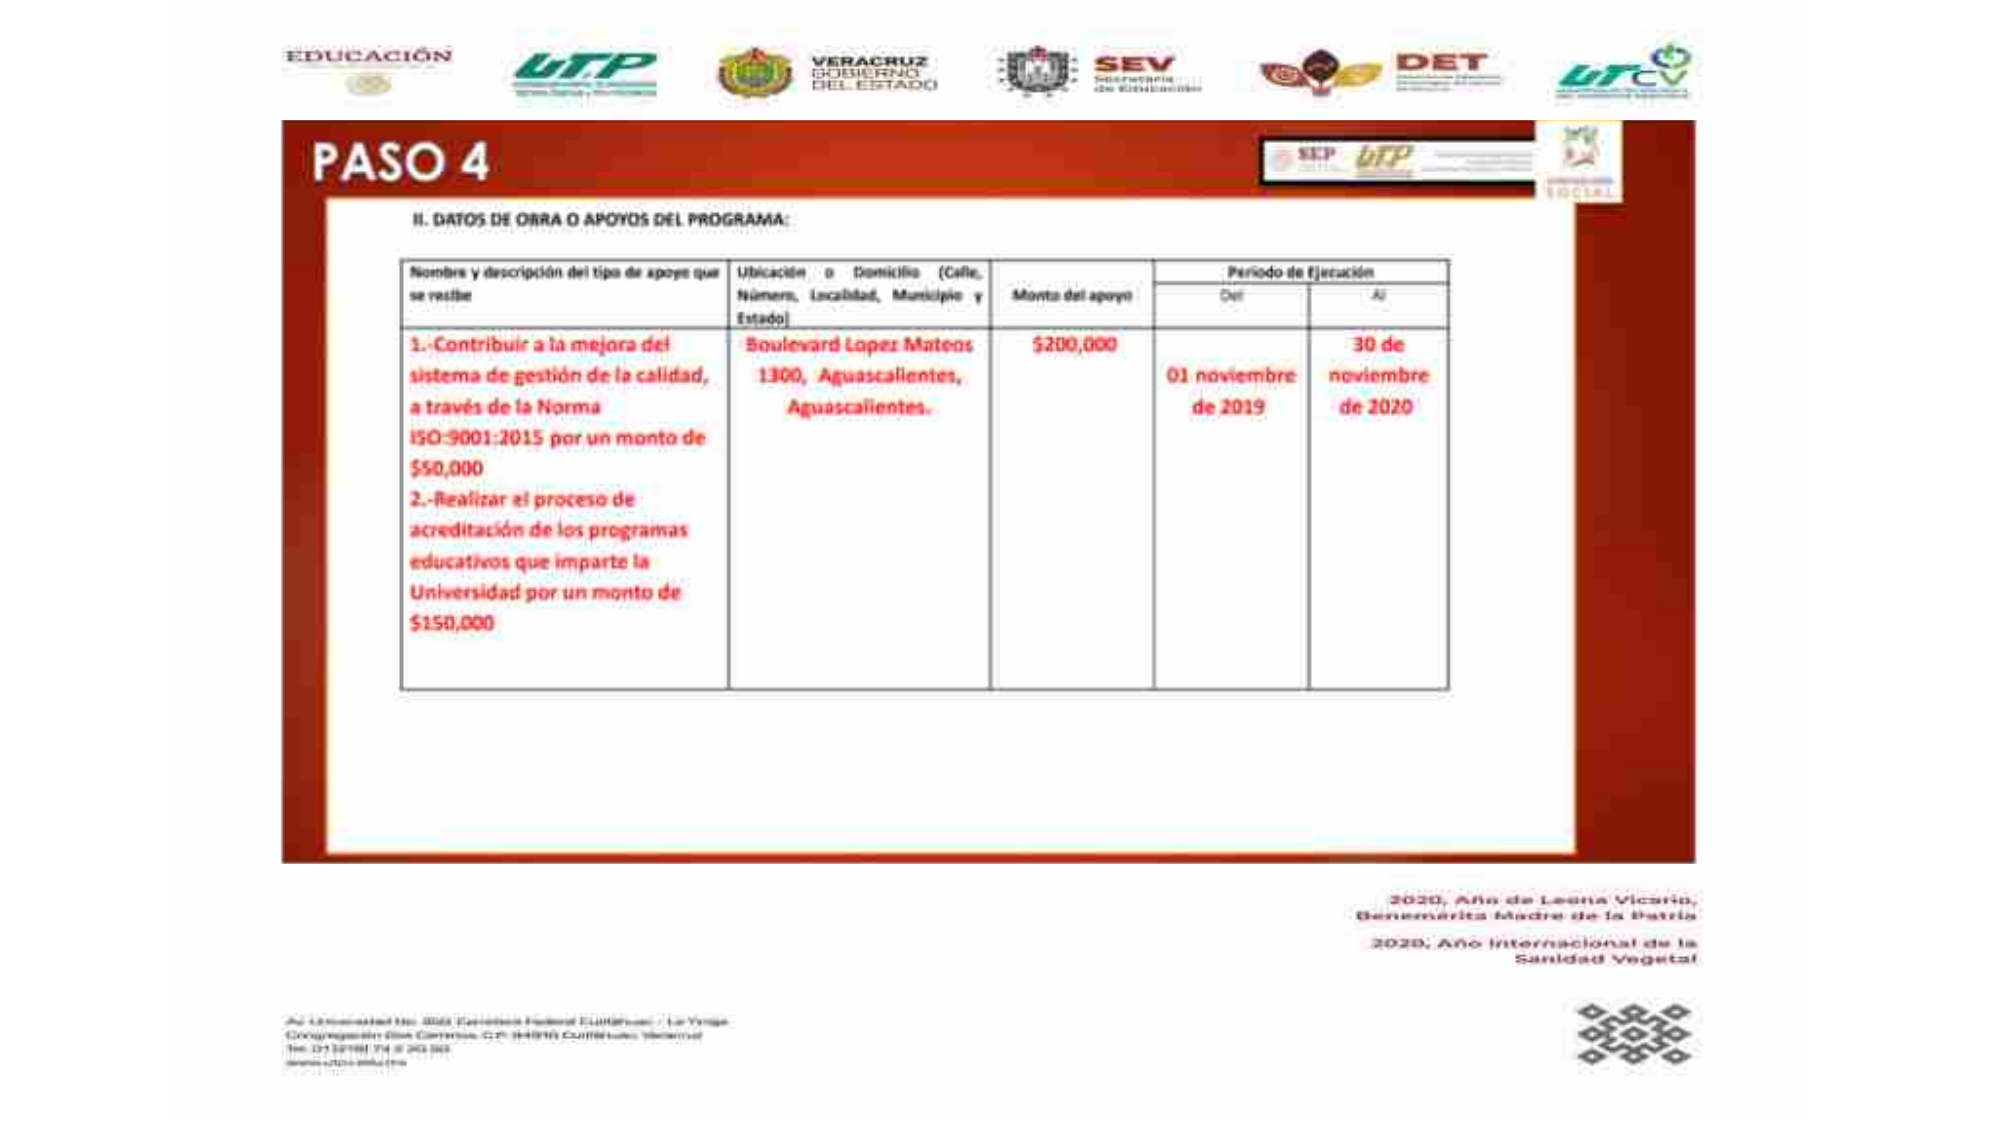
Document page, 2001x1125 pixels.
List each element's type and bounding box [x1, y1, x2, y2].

picture [173, 0, 1805, 1117]
